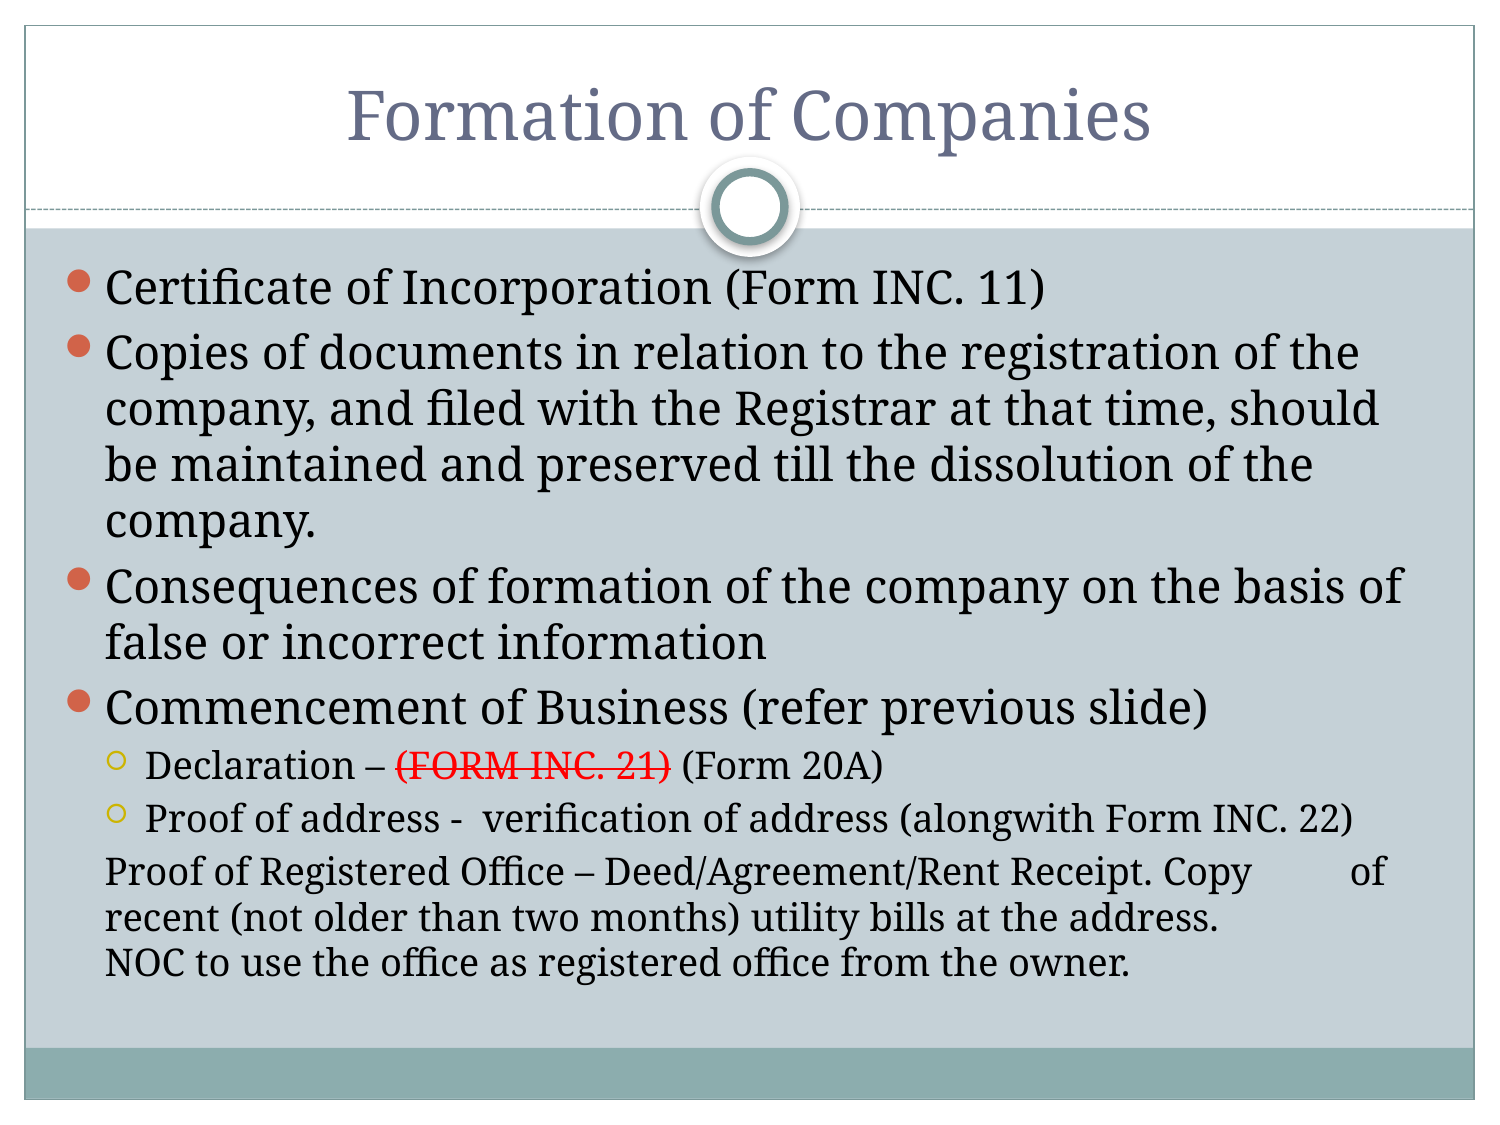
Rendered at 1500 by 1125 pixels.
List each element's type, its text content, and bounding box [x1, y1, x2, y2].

list Certificate of Incorporation (Form INC. 11) Copies of documents in relation to the registration of the company, and filed with the Registrar at that time, should be maintained and preserved till the dissolution of the company. Consequences of formation of the company on the basis of false or incorrect information Commencement of Business (refer previous slide) Declaration – (FORM INC. 21) (Form 20A) Proof of address - verification of address (alongwith Form INC. 22) Proof of Registered Office – Deed/Agreement/Rent Receipt. Copy of recent (not older than two months) utility bills at the address. NOC to use the office as registered office from the owner. [49, 250, 1445, 1001]
title Formation of Companies [49, 37, 1450, 162]
